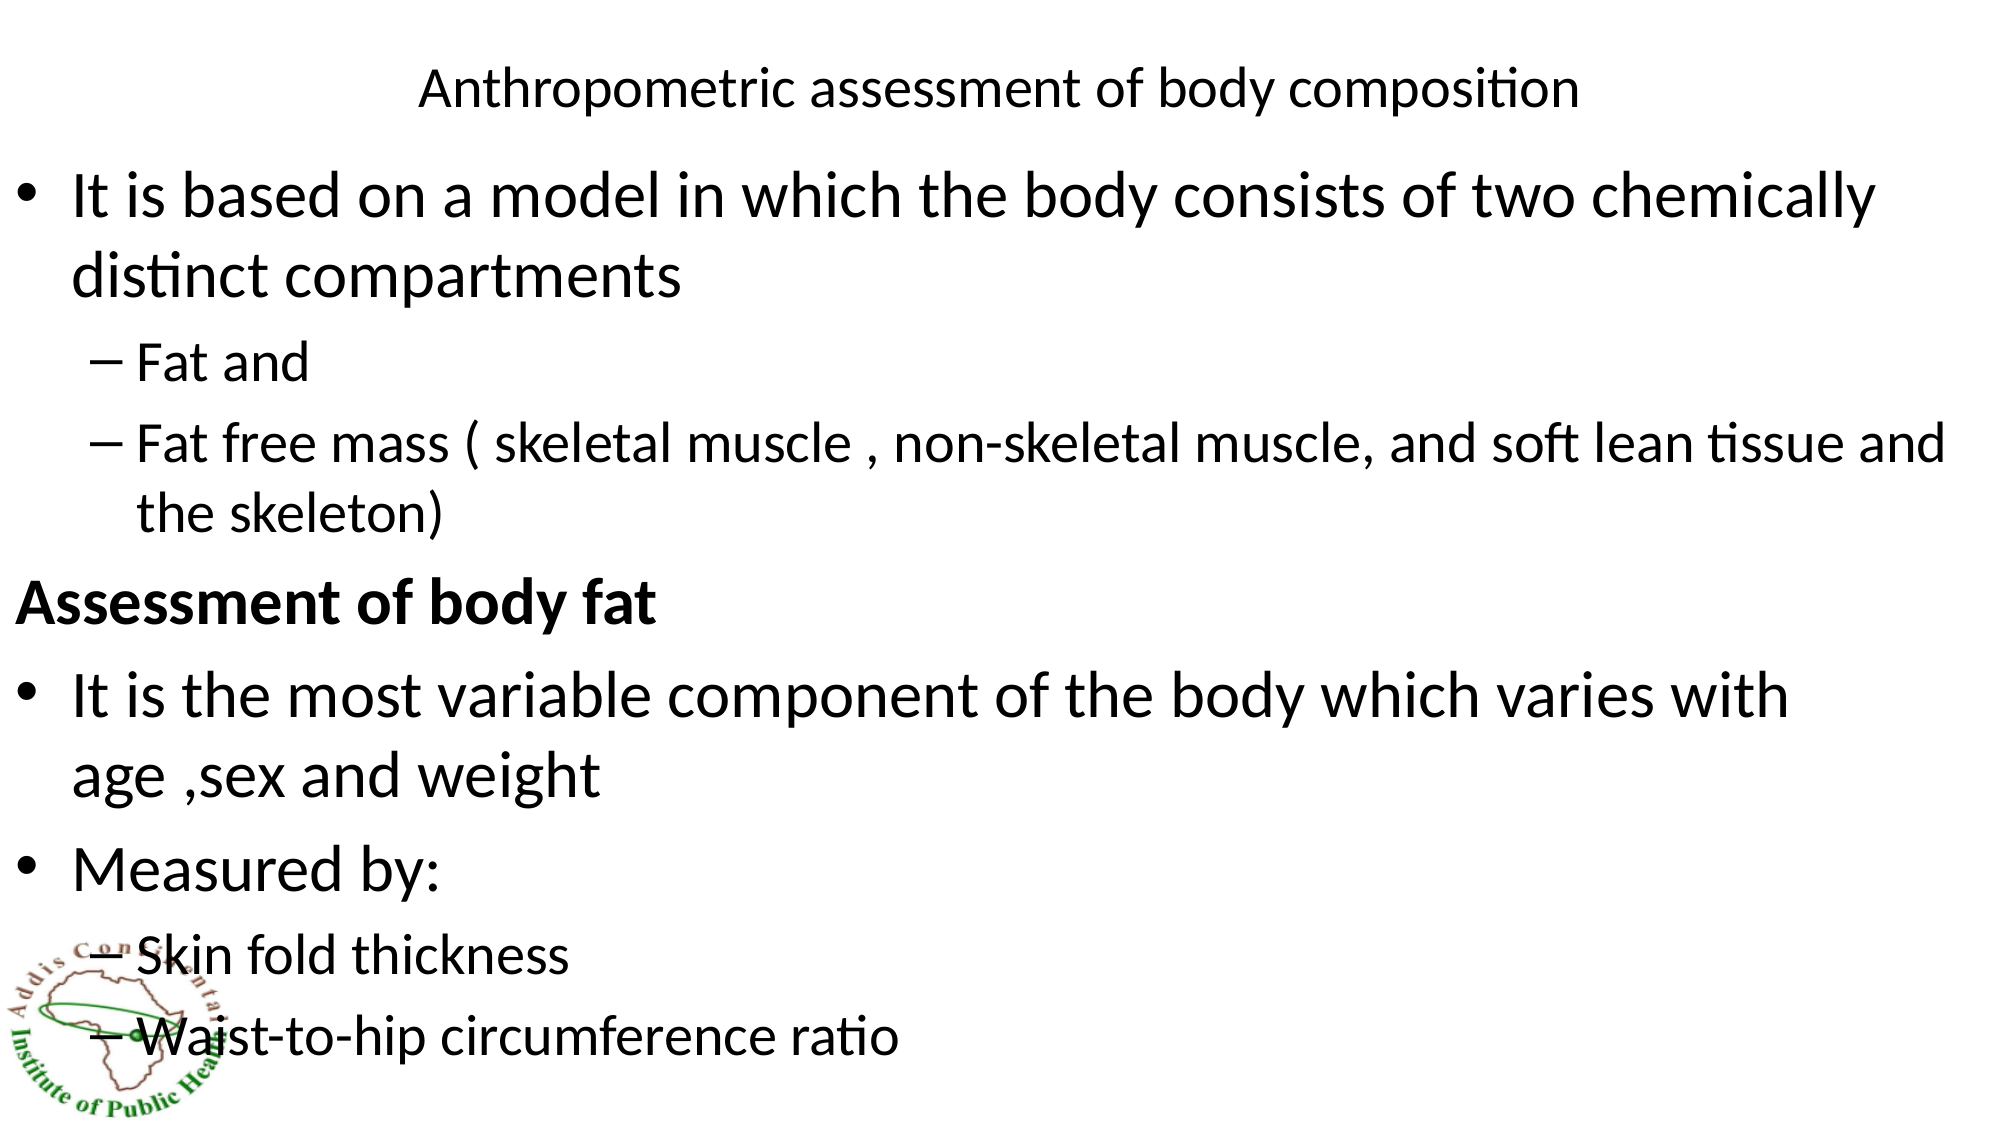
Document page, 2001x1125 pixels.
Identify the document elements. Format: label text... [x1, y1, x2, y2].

list It is based on a model in which the body consists of two chemically distinct compartments Fat and Fat free mass ( skeletal muscle , non-skeletal muscle, and soft lean tissue and the skeleton) Assessment of body fat It is the most variable component of the body which varies with age ,sex and weight Measured by: Skin fold thickness Waist-to-hip circumference ratio [0, 143, 2000, 1090]
title Anthropometric assessment of body composition [99, 0, 1900, 143]
picture [0, 1090, 236, 1125]
